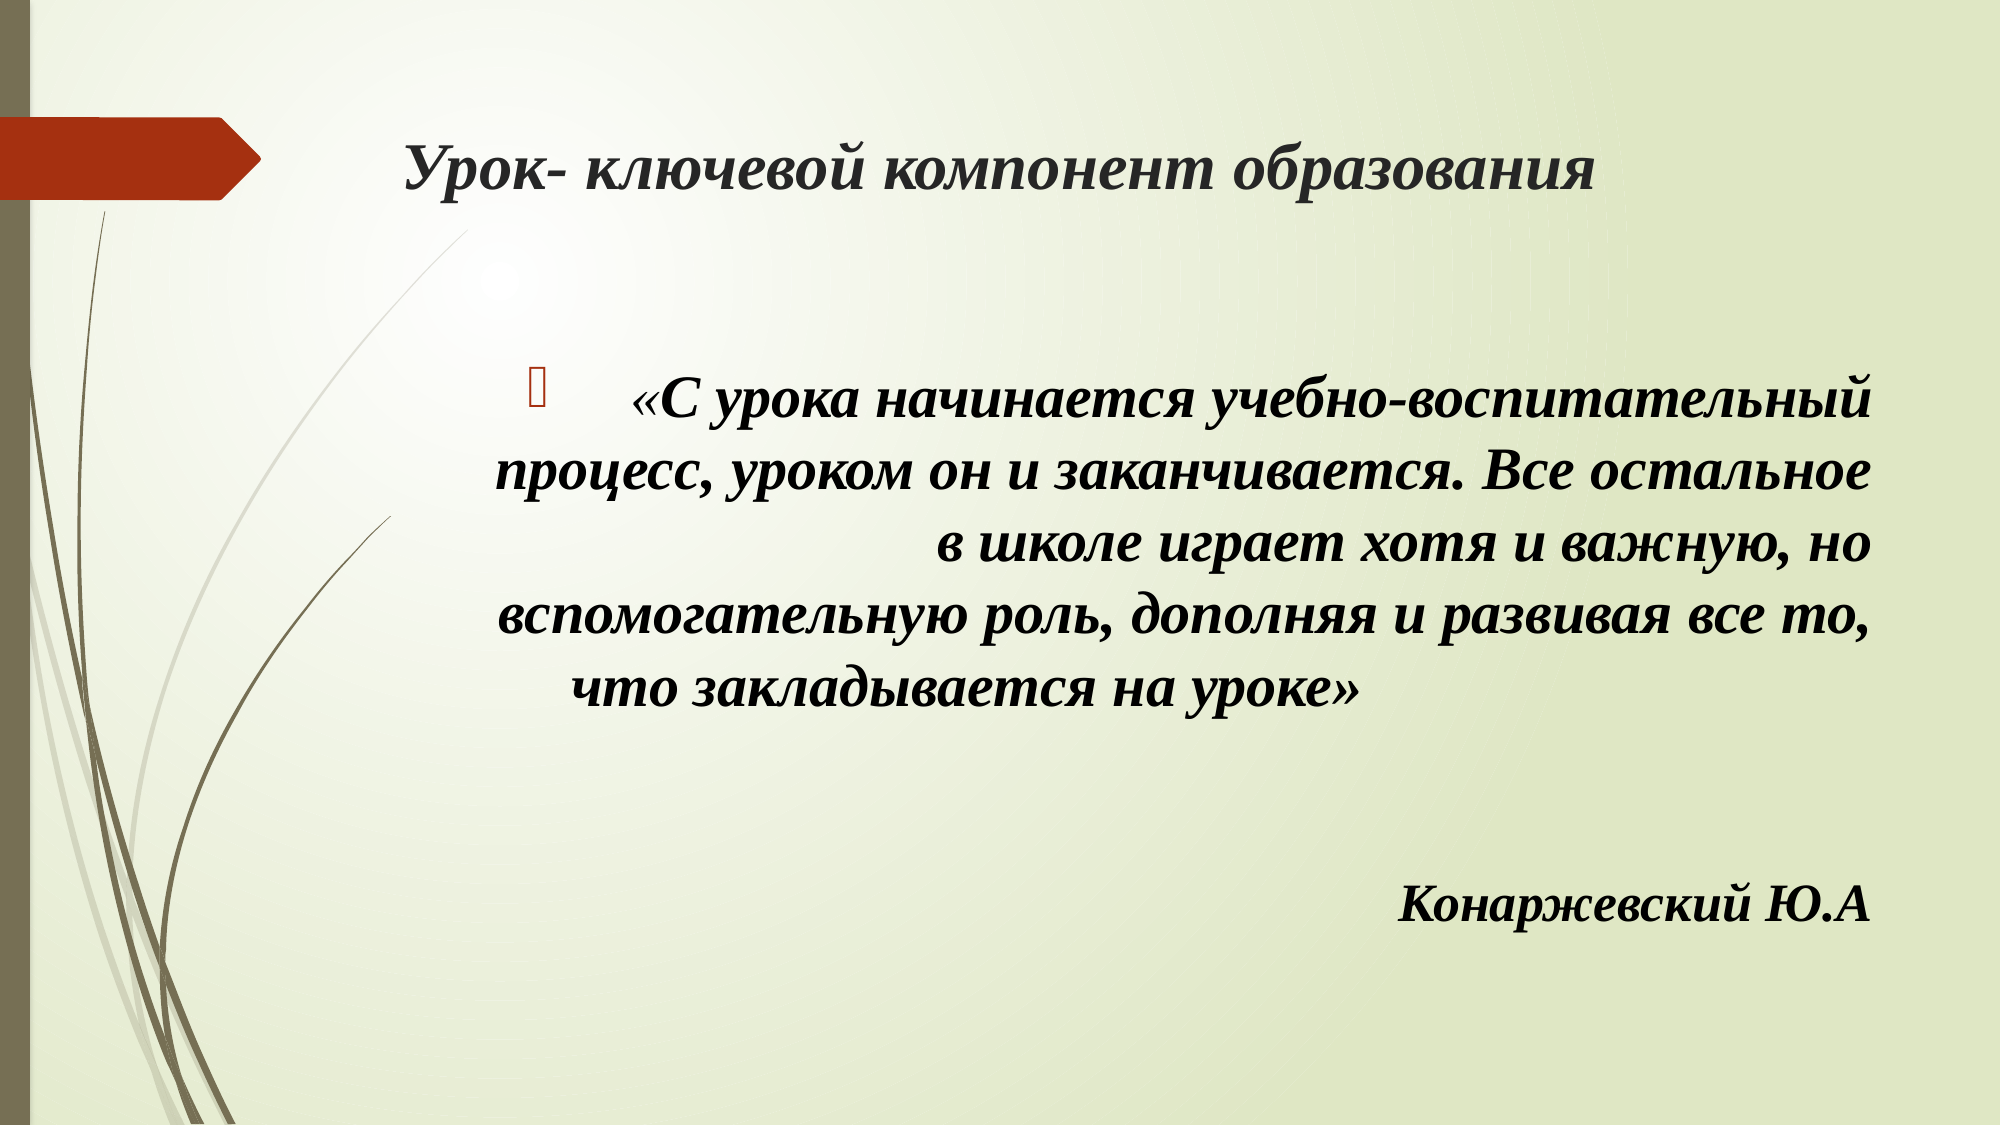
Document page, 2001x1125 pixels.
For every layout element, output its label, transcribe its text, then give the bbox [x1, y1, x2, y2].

title Урок- ключевой компонент образования [324, 115, 1675, 220]
list «С урока начинается учебно-воспитательный процесс, уроком он и заканчивается. Все остальное в школе играет хотя и важную, но вспомогательную роль, дополняя и развивая все то, что закладывается на уроке» Конаржевский Ю.А [424, 350, 1888, 970]
